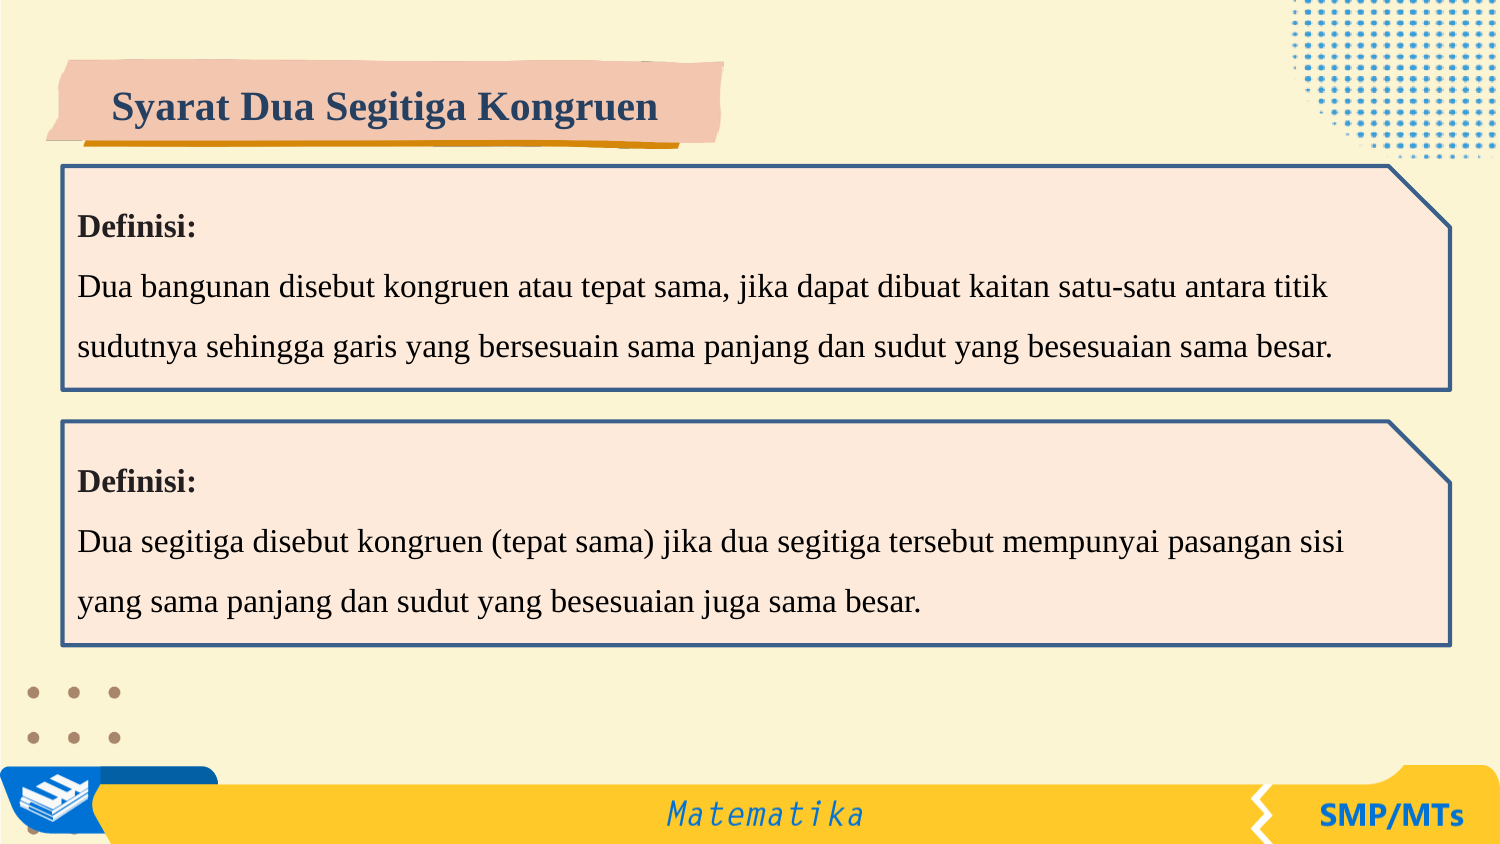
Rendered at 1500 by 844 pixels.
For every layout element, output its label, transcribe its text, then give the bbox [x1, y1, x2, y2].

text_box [0, 59, 871, 149]
text_box Definisi: Dua segitiga disebut kongruen (tepat sama) jika dua segitiga tersebut mempunyai pasangan sisi yang sama panjang dan sudut yang besesuaian juga sama besar. [60, 419, 1453, 648]
text_box Definisi: Dua bangunan disebut kongruen atau tepat sama, jika dapat dibuat kaitan satu-satu antara titik sudutnya sehingga garis yang bersesuain sama panjang dan sudut yang besesuaian sama besar. [60, 163, 1453, 392]
picture [0, 0, 1500, 844]
